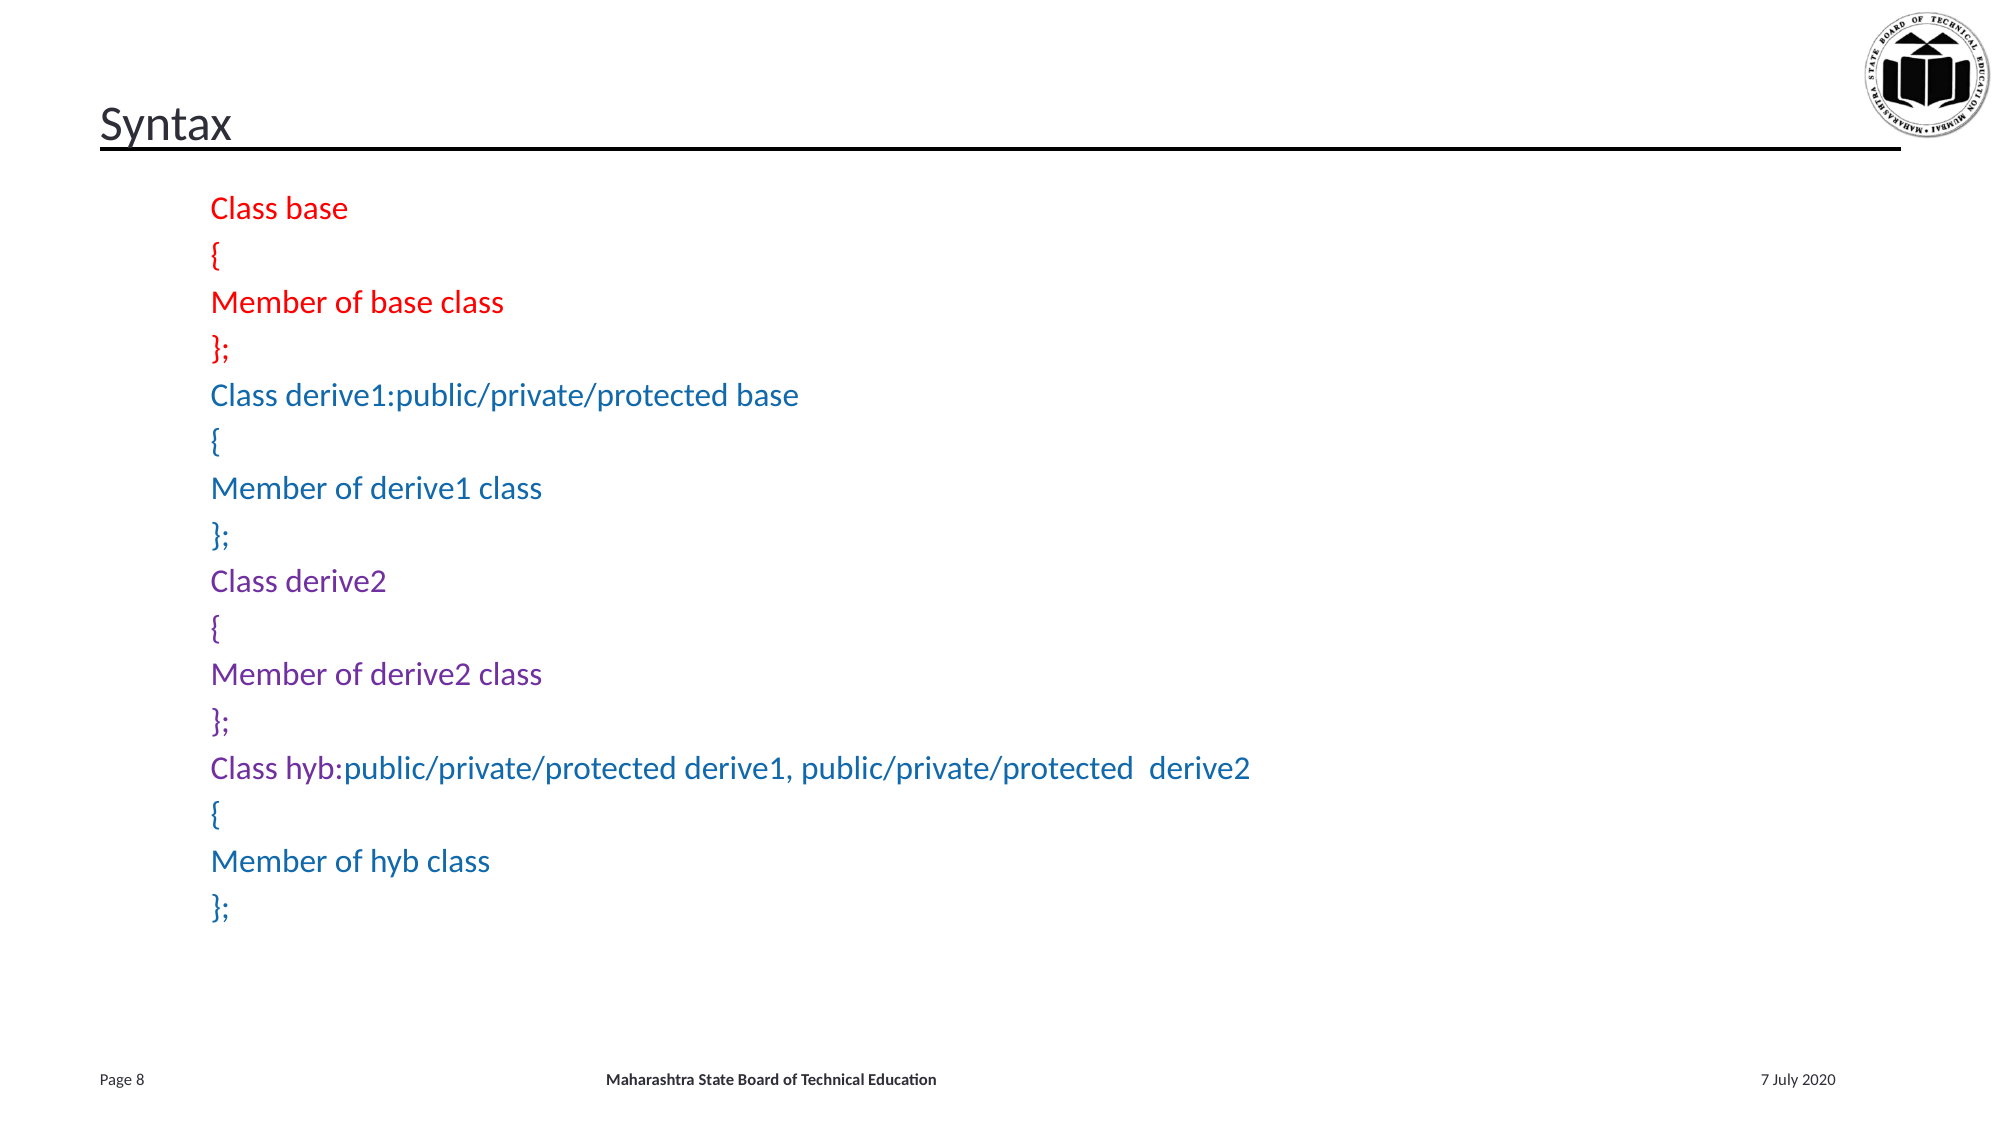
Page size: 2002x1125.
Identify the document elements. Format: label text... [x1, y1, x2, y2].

title Syntax [100, 48, 1901, 146]
list Class base { Member of base class }; Class derive1:public/private/protected base { Member of derive1 class }; Class derive2 { Member of derive2 class }; Class hyb:public/private/protected derive1, public/private/protected derive2 { Member of hyb class }; [63, 186, 1901, 999]
picture [1852, 0, 2001, 149]
